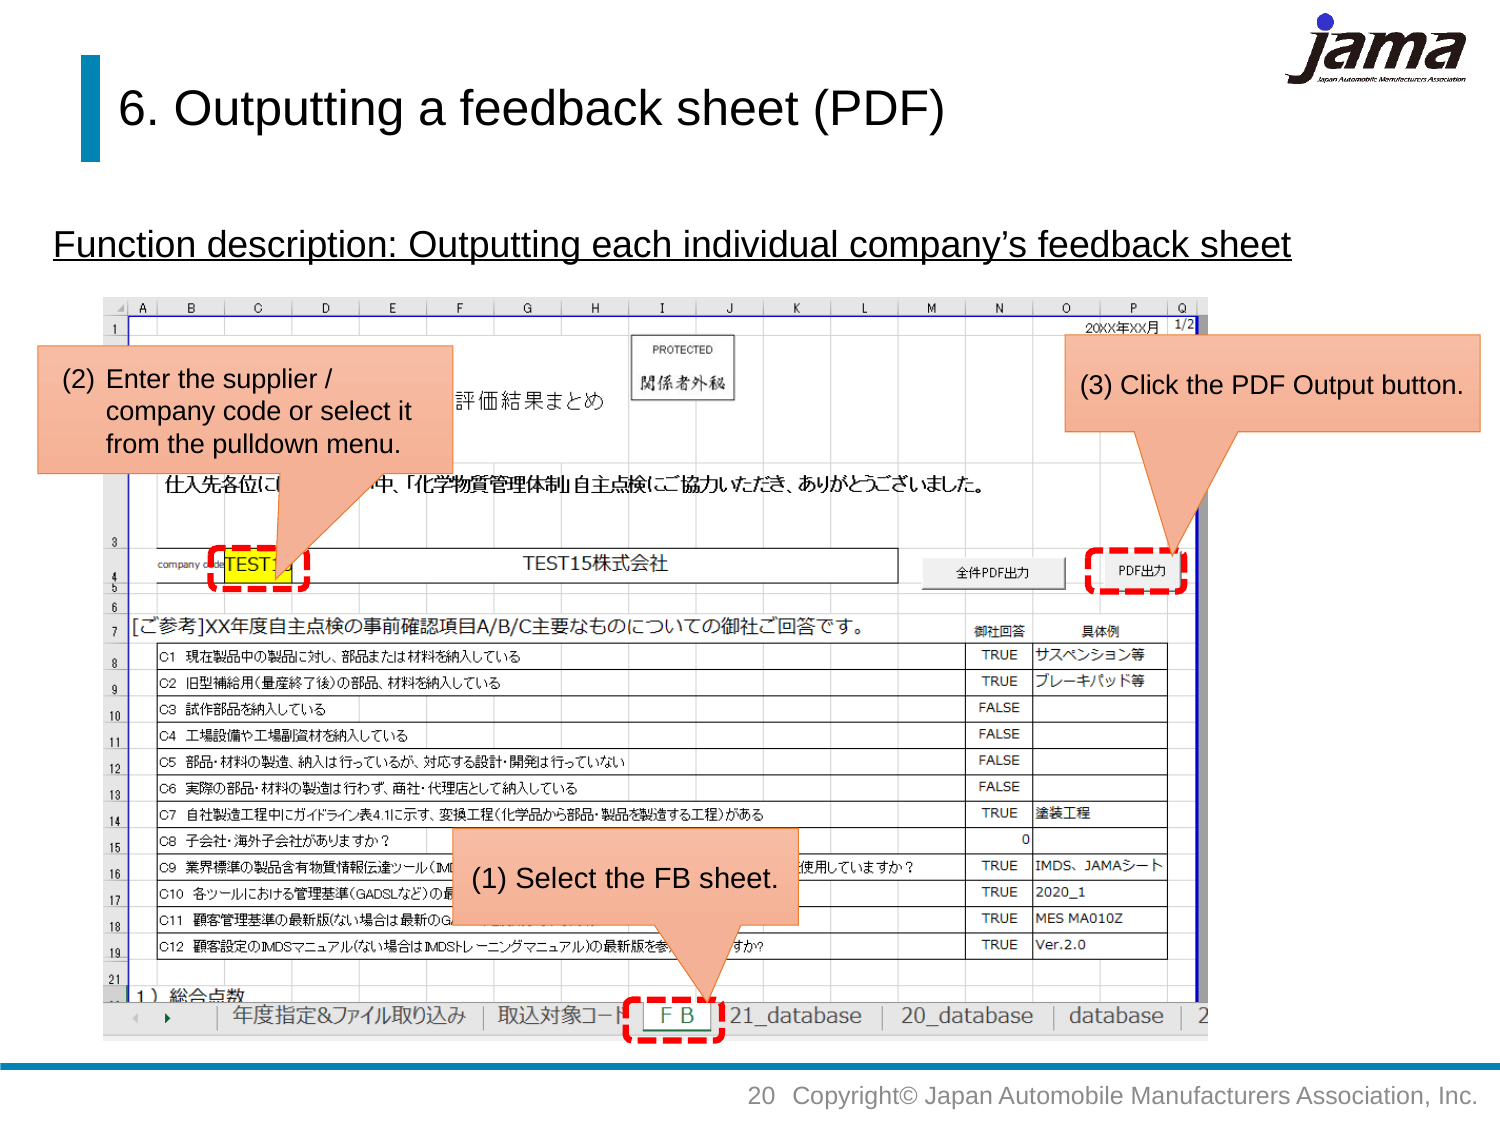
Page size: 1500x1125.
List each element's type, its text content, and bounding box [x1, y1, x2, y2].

text_box (2) Enter the supplier / company code or select it from the pulldown menu. [37, 345, 103, 475]
list Function description: Outputting each individual company’s feedback sheet [37, 217, 1332, 288]
picture [103, 297, 1208, 1041]
picture [1285, 13, 1466, 84]
footer Copyright© Japan Automobile Manufacturers Association, Inc. [931, 1065, 1500, 1125]
slide_number 20 [592, 1065, 931, 1125]
text_box (3) Click the PDF Output button. [1208, 334, 1481, 490]
title 6. Outputting a feedback sheet (PDF) [103, 59, 1397, 159]
